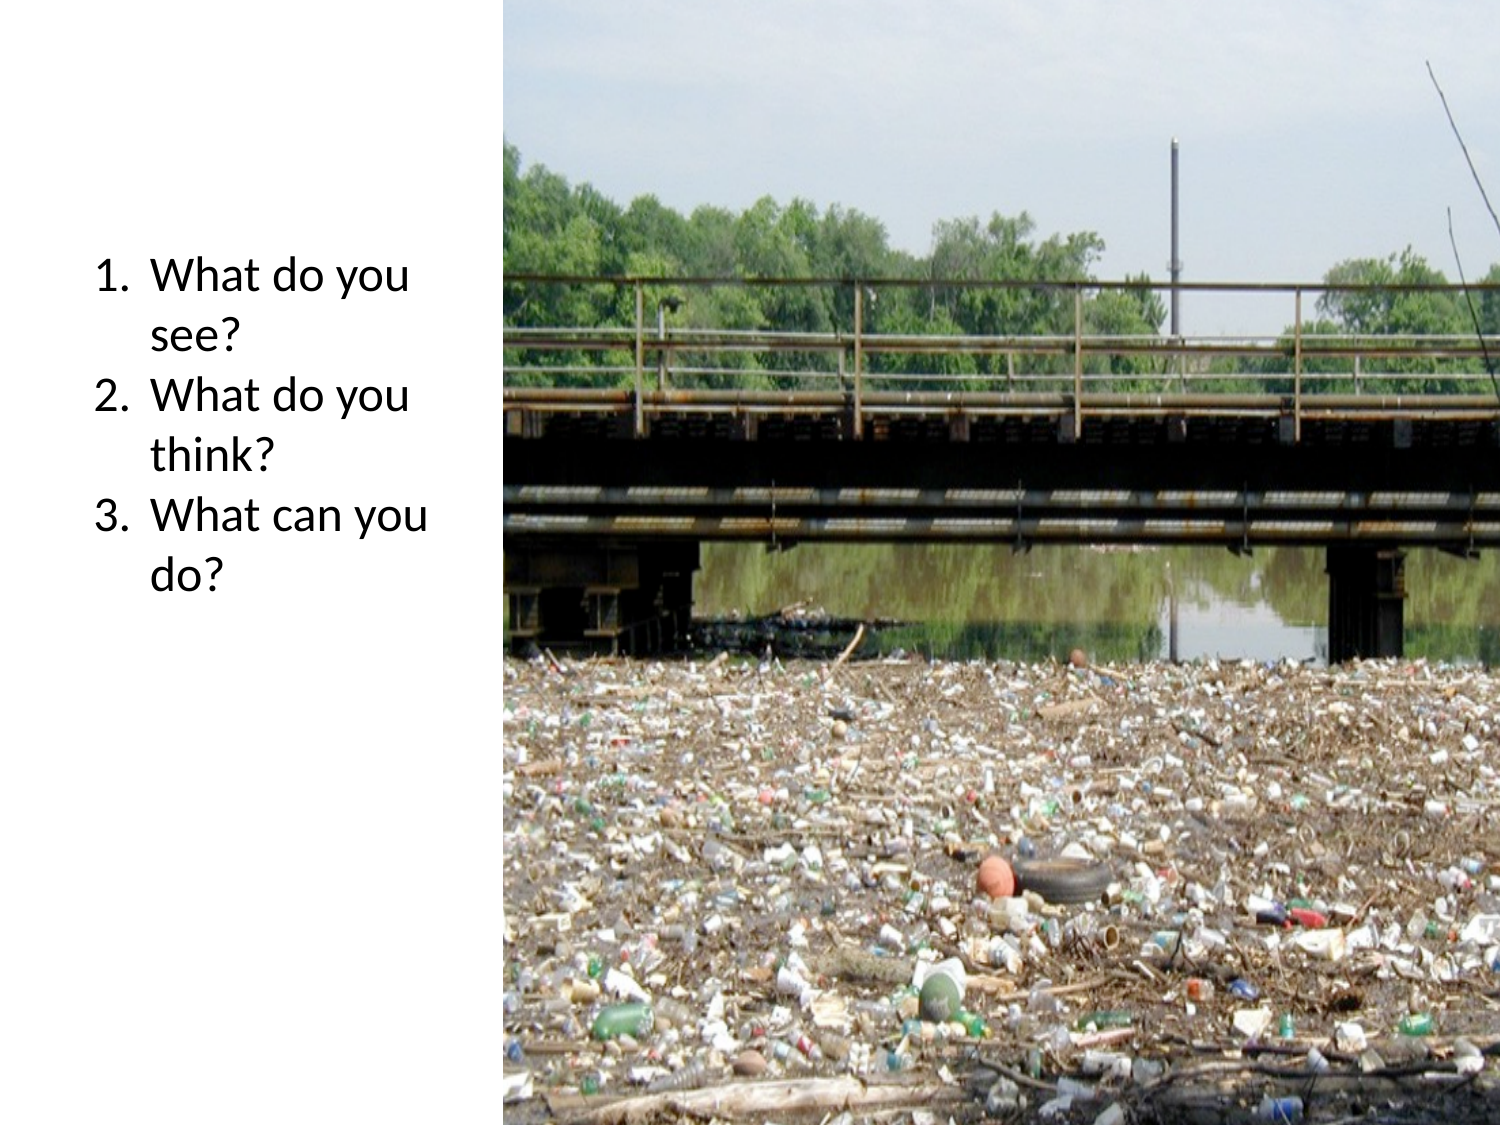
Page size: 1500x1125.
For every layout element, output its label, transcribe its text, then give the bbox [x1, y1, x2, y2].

picture [503, 0, 1500, 1125]
text_box What do you see? What do you think? What can you do? [78, 233, 455, 609]
